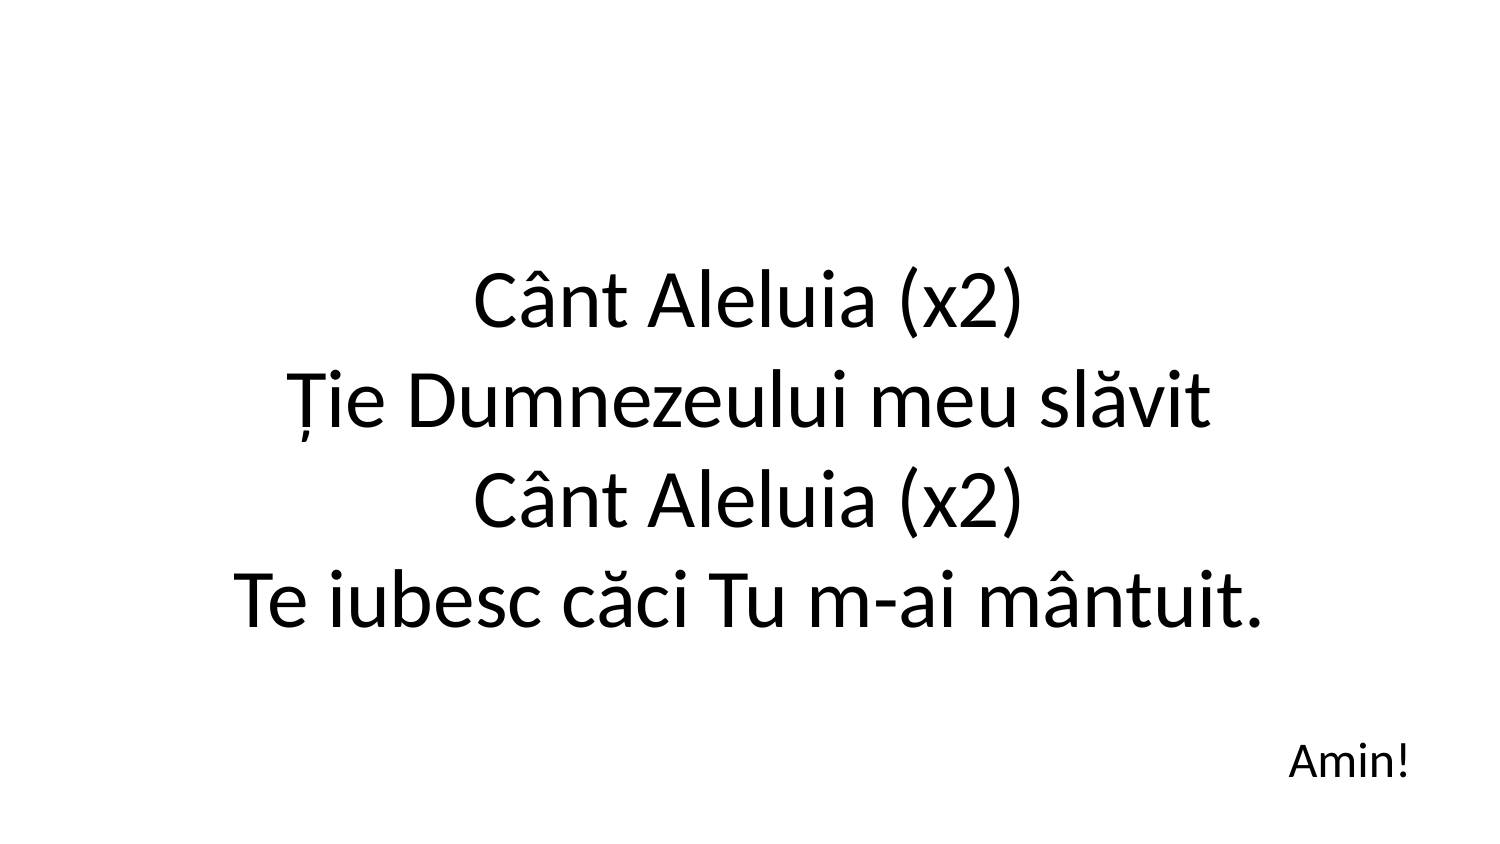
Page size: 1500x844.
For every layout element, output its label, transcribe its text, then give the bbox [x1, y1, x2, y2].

text_box Amin! [1273, 674, 1427, 795]
text_box Cânt Aleluia (x2) Ție Dumnezeului meu slăvit Cânt Aleluia (x2) Te iubesc căci Tu m-ai mântuit. [218, 192, 1282, 652]
